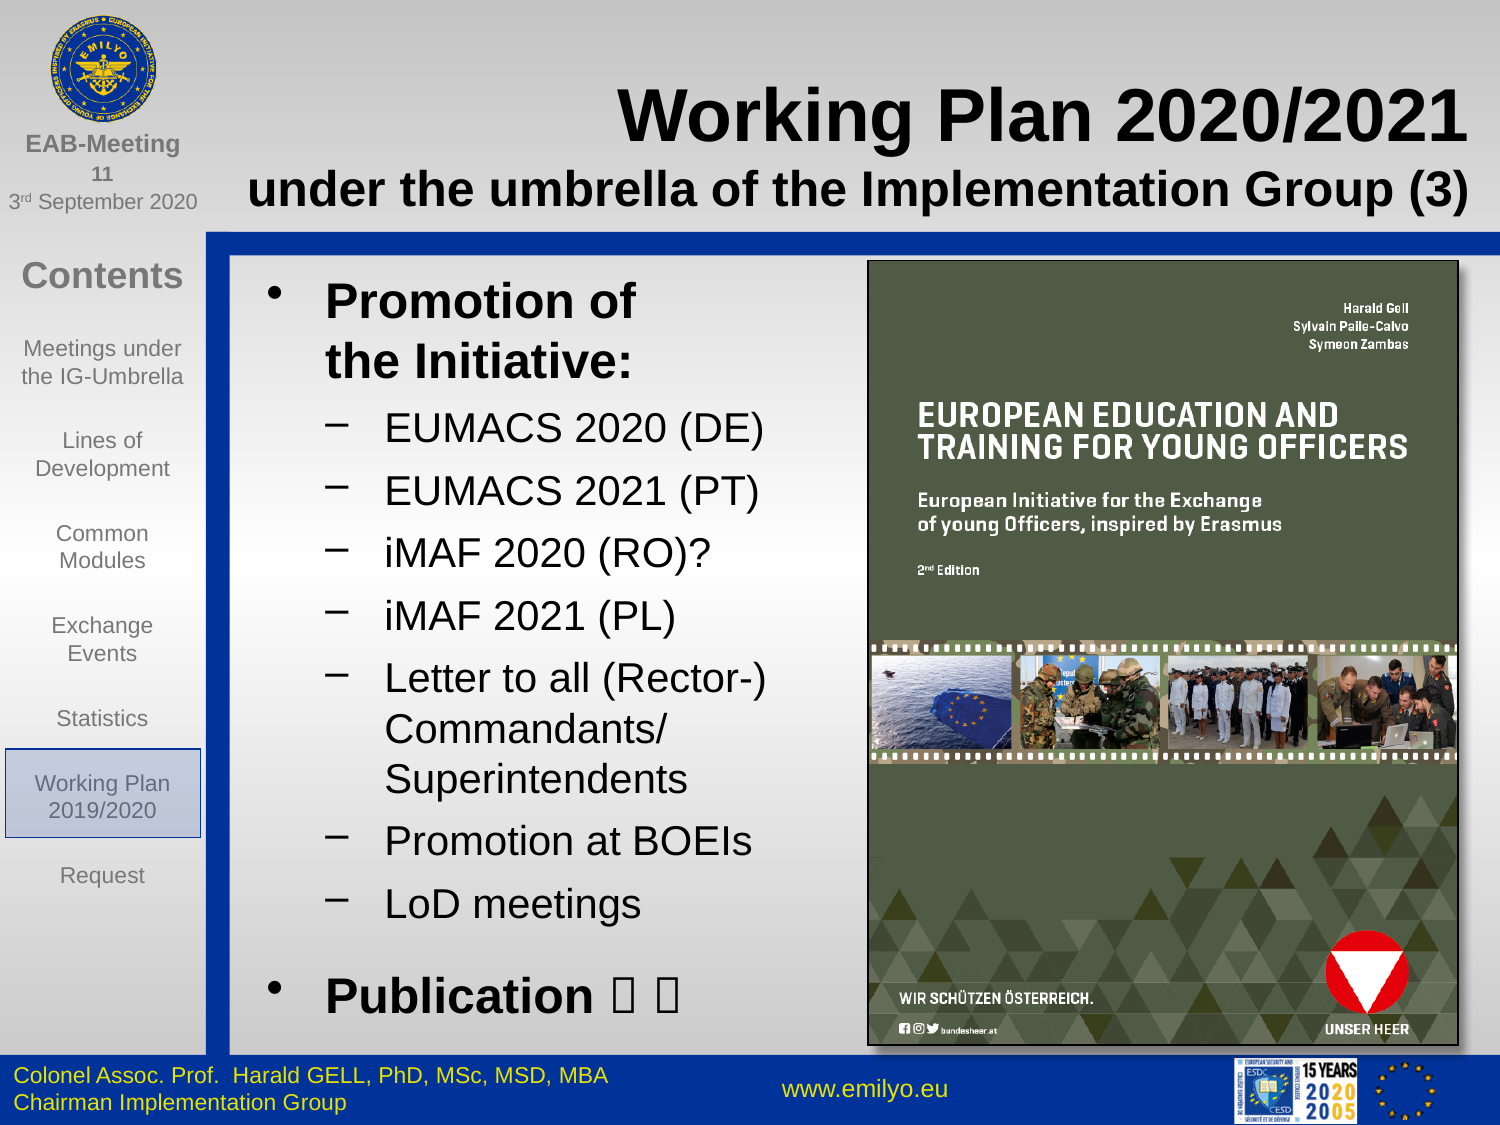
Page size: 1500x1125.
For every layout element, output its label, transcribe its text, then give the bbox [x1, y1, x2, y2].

picture [868, 261, 1458, 1045]
text_box [5, 749, 201, 838]
list Promotion of the Initiative: EUMACS 2020 (DE) EUMACS 2021 (PT) iMAF 2020 (RO)? iMAF 2021 (PL) Letter to all (Rector-) Commandants/ Superintendents Promotion at BOEIs LoD meetings Publication   [266, 262, 865, 1047]
picture [1234, 1058, 1358, 1124]
title Working Plan 2020/2021 under the umbrella of the Implementation Group (3) [207, 28, 1471, 217]
picture [1374, 1060, 1435, 1120]
picture [50, 14, 157, 123]
